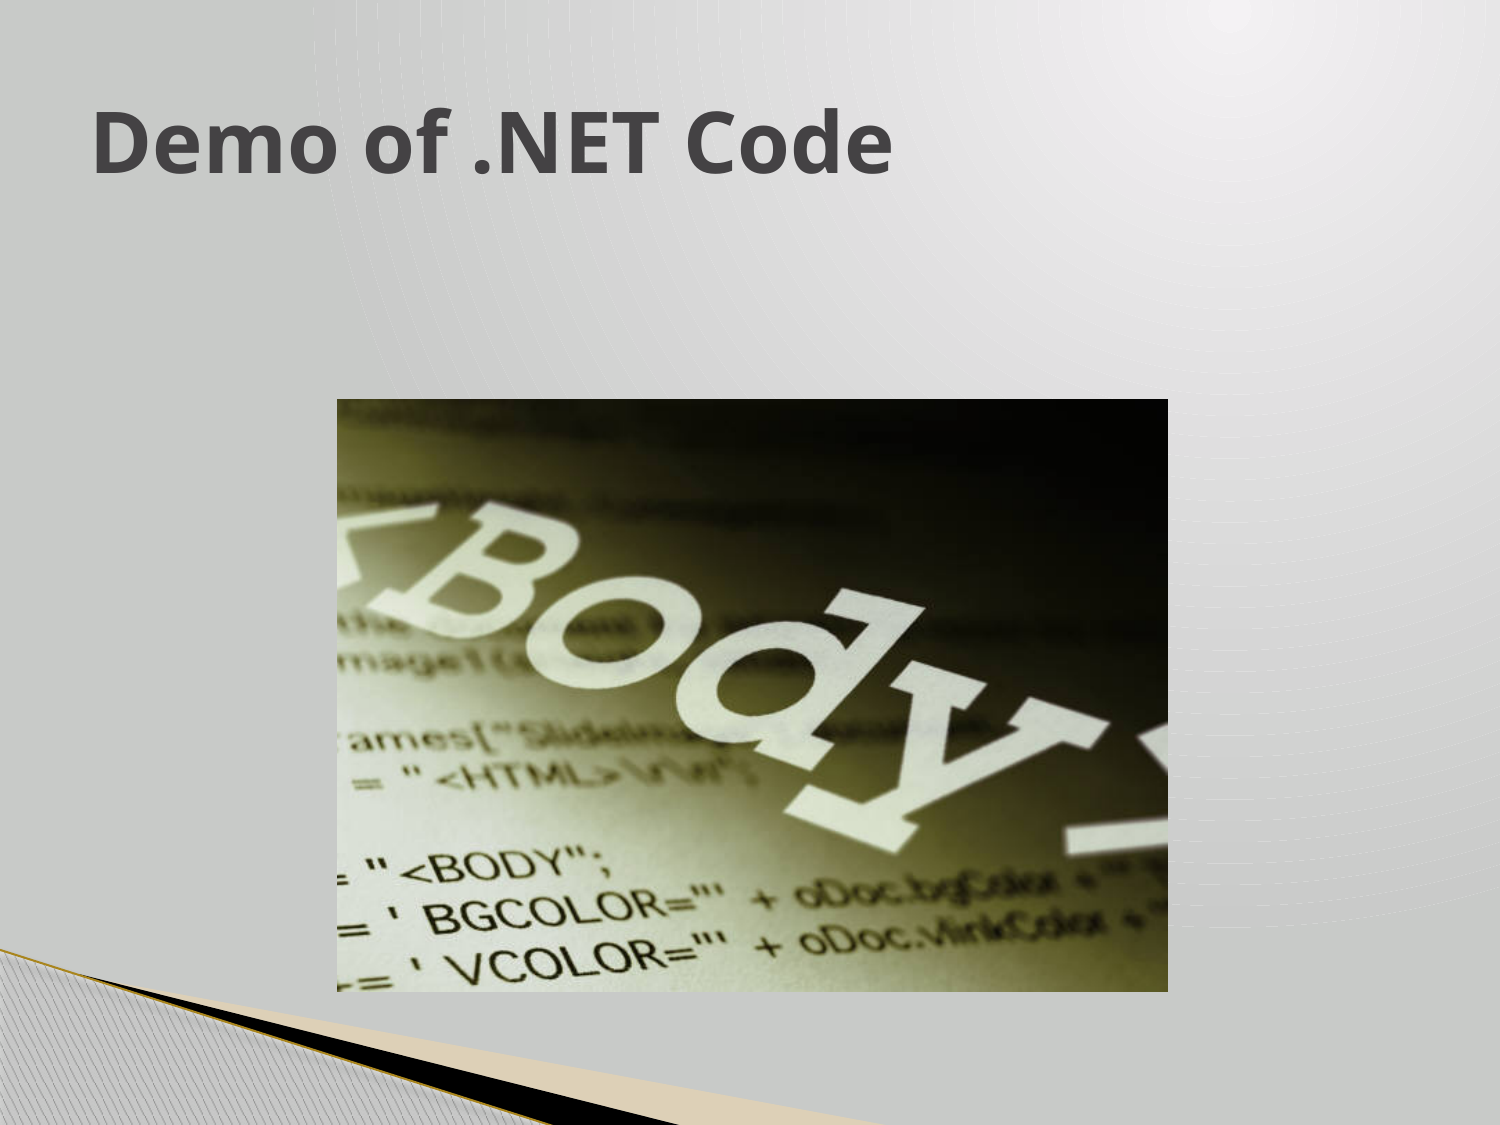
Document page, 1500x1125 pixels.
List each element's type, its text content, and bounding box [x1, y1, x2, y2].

picture [337, 399, 1168, 993]
title Demo of .NET Code [75, 45, 1425, 233]
